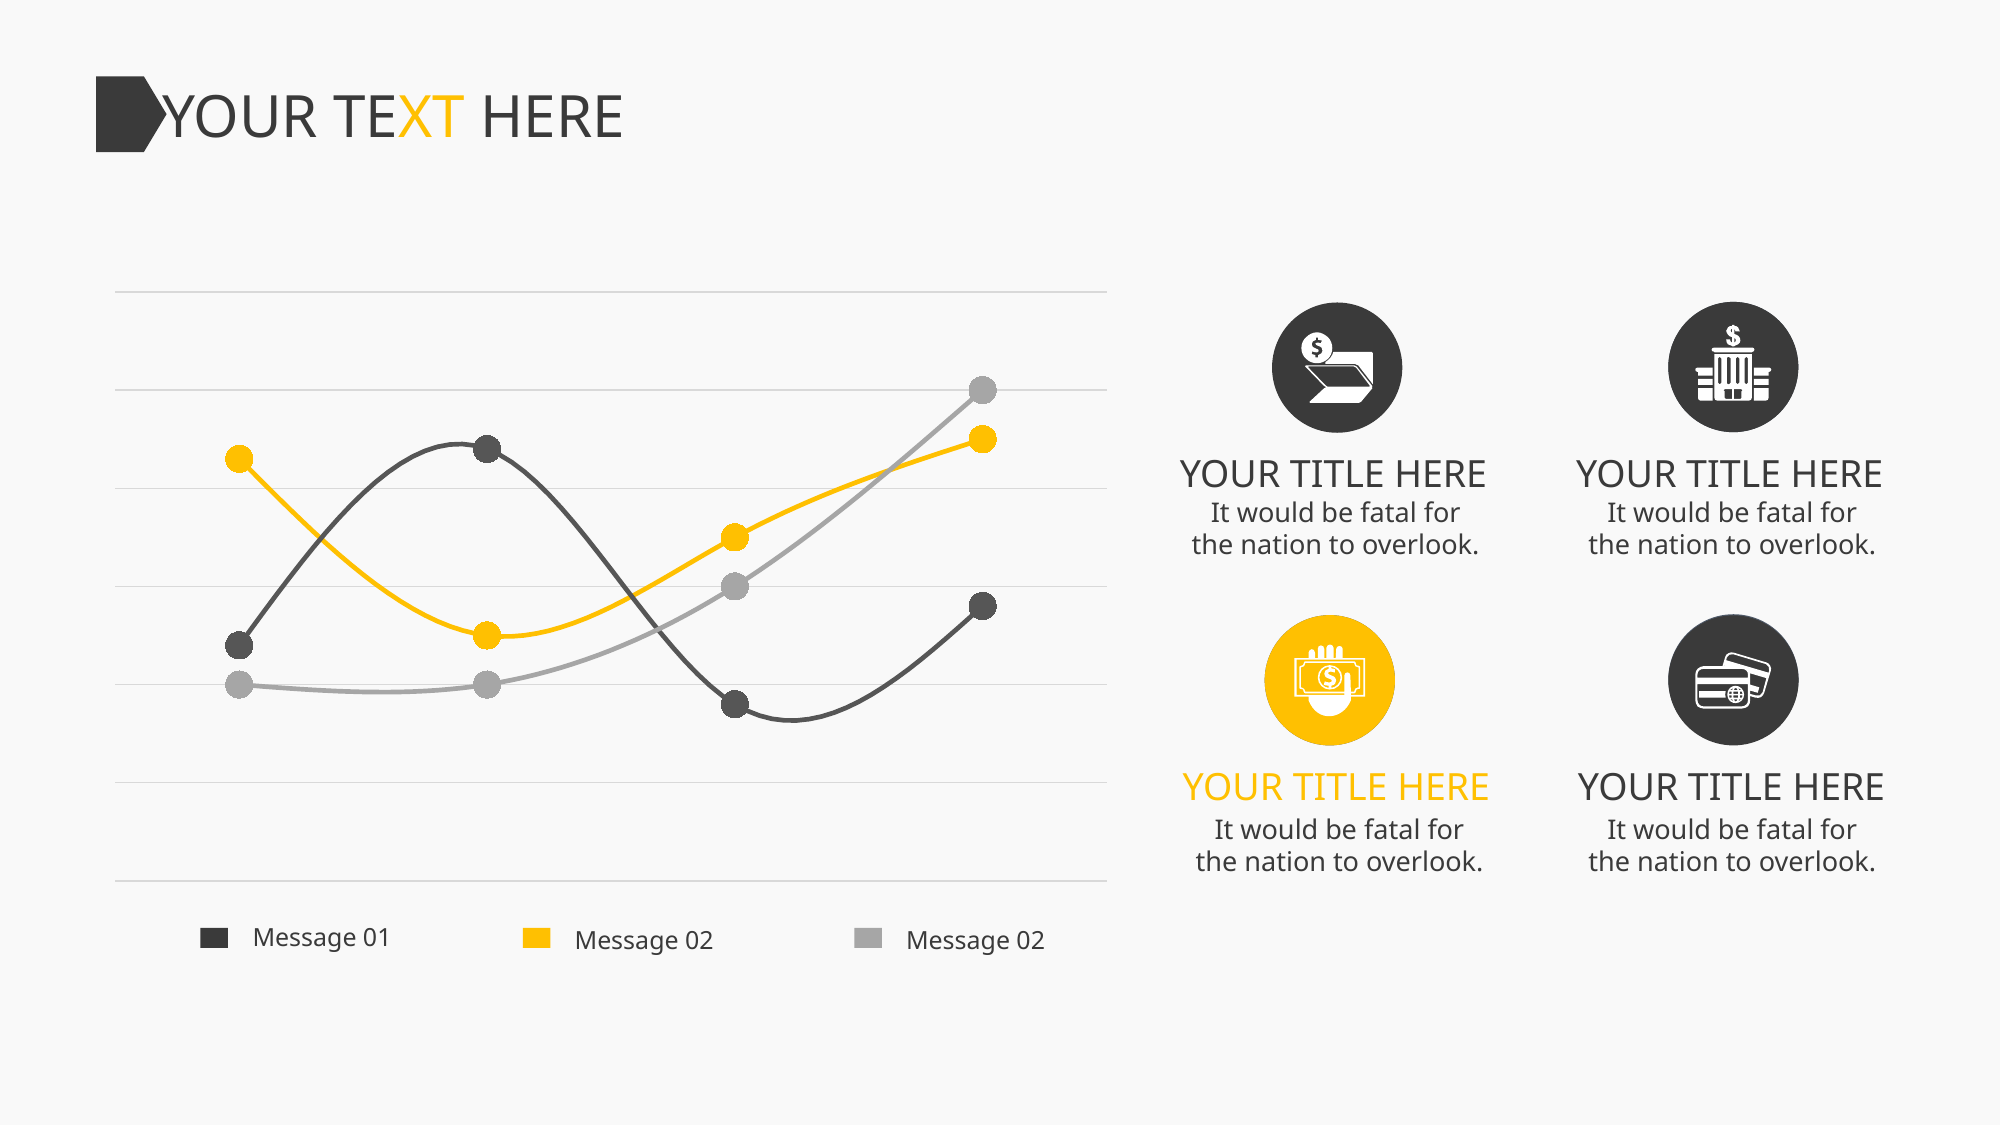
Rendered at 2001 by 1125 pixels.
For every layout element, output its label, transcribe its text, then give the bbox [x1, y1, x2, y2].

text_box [1668, 614, 1799, 746]
text_box It would be fatal for the nation to overlook. [1570, 488, 1894, 568]
text_box [522, 927, 551, 949]
text_box YOUR TITLE HERE [1165, 442, 1502, 503]
text_box YOUR TEXT HERE [95, 71, 691, 157]
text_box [1272, 302, 1403, 433]
chart [94, 279, 1128, 894]
text_box YOUR TITLE HERE [1563, 755, 1900, 815]
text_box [1264, 615, 1395, 746]
text_box [853, 927, 883, 949]
text_box Message 02 [346, 916, 942, 962]
text_box It would be fatal for the nation to overlook. [1177, 804, 1501, 885]
text_box Message 02 [942, 916, 1274, 962]
text_box YOUR TITLE HERE [1561, 443, 1898, 503]
text_box Message 01 [0, 914, 645, 960]
text_box It would be fatal for the nation to overlook. [1174, 488, 1498, 568]
text_box YOUR TITLE HERE [1167, 755, 1505, 815]
text_box It would be fatal for the nation to overlook. [1570, 804, 1894, 885]
text_box [199, 927, 229, 949]
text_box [1668, 301, 1799, 433]
